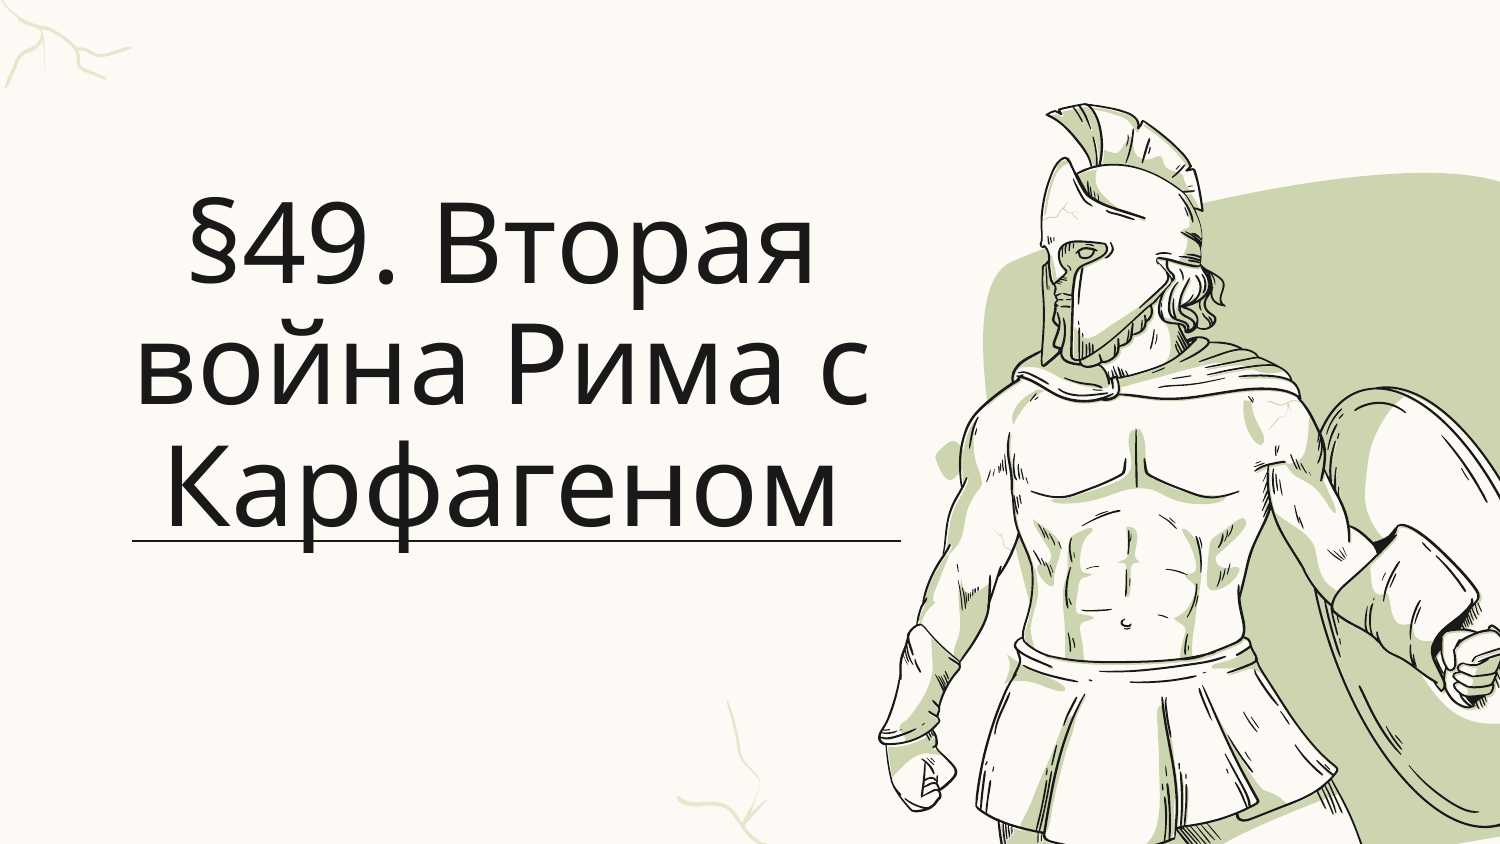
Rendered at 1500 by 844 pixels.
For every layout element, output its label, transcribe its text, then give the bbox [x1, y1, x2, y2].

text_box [877, 102, 1500, 844]
title §49. Вторая война Рима с Карфагеном [55, 227, 872, 509]
